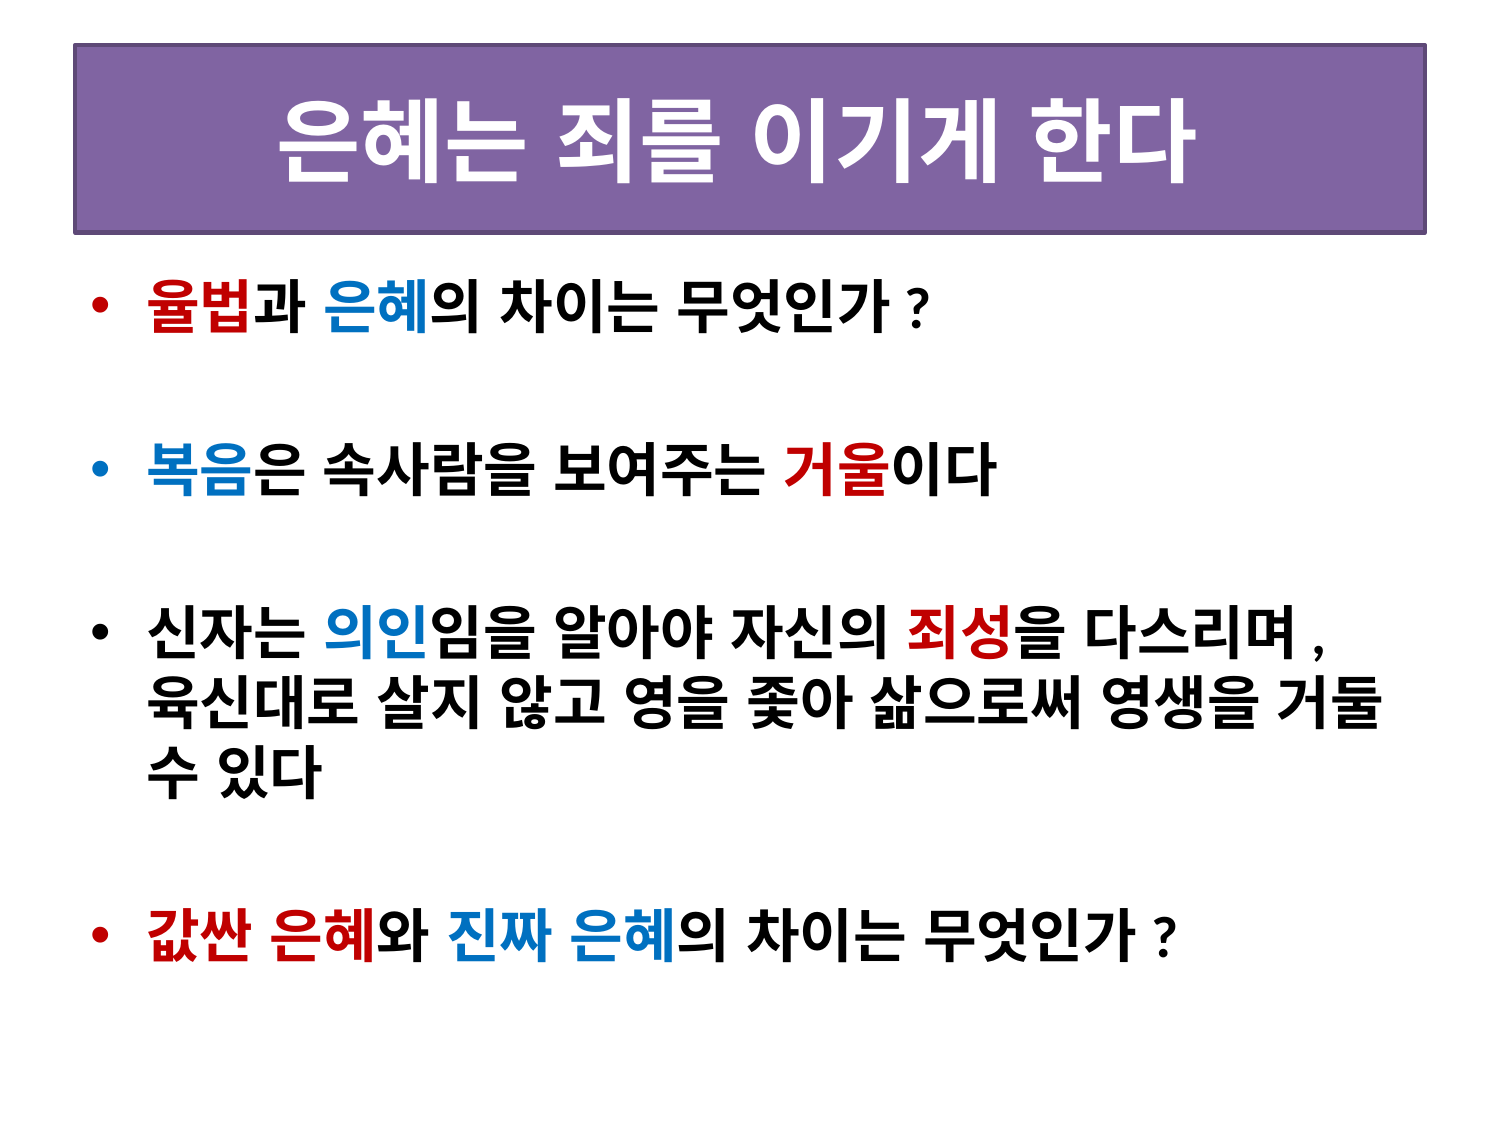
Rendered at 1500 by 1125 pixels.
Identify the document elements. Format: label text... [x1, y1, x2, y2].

title 은혜는 죄를 이기게 한다 [73, 43, 1427, 235]
list 율법과 은혜의 차이는 무엇인가? 복음은 속사람을 보여주는 거울이다 신자는 의인임을 알아야 자신의 죄성을 다스리며, 육신대로 살지 않고 영을 좇아 삶으로써 영생을 거둘 수 있다 값싼 은혜와 진짜 은혜의 차이는 무엇인가? [75, 262, 1425, 1005]
